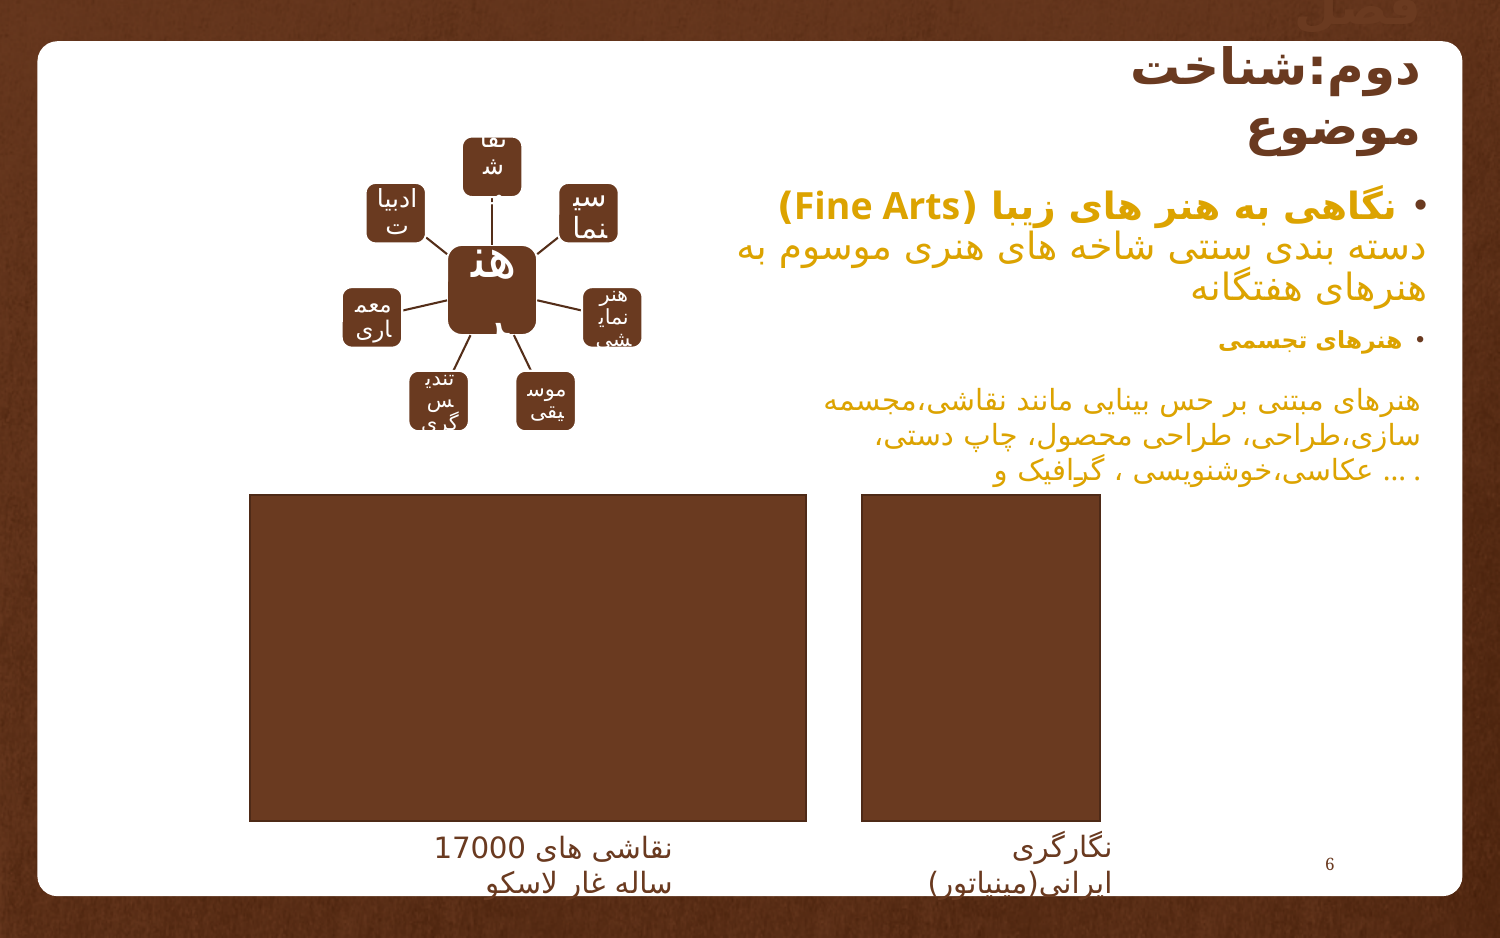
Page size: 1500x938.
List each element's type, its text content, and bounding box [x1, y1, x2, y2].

text_box [249, 494, 807, 822]
text_box [861, 494, 1101, 822]
list نگاهی به هنر های زیبا (Fine Arts) دسته بندی سنتی شاخه های هنری موسوم به هنرهای هفتگانه [699, 179, 1443, 345]
text_box هنرهای تجسمی [1200, 320, 1437, 373]
text_box نگارگری ایرانی(مینیاتور) [912, 821, 1128, 907]
text_box نقاشی های 17000 ساله غار لاسکو [370, 822, 688, 907]
text_box هنرهای مبتنی بر حس بینایی مانند نقاشی،مجسمه سازی،طراحی، طراحی محصول، چاپ دستی، عکاسی،خوشنویسی ، گرافیک و ... . [611, 373, 1437, 529]
title فصل دوم:شناخت موضوع [1061, 86, 1437, 162]
slide_number 6 [1262, 843, 1350, 886]
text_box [285, 133, 699, 435]
